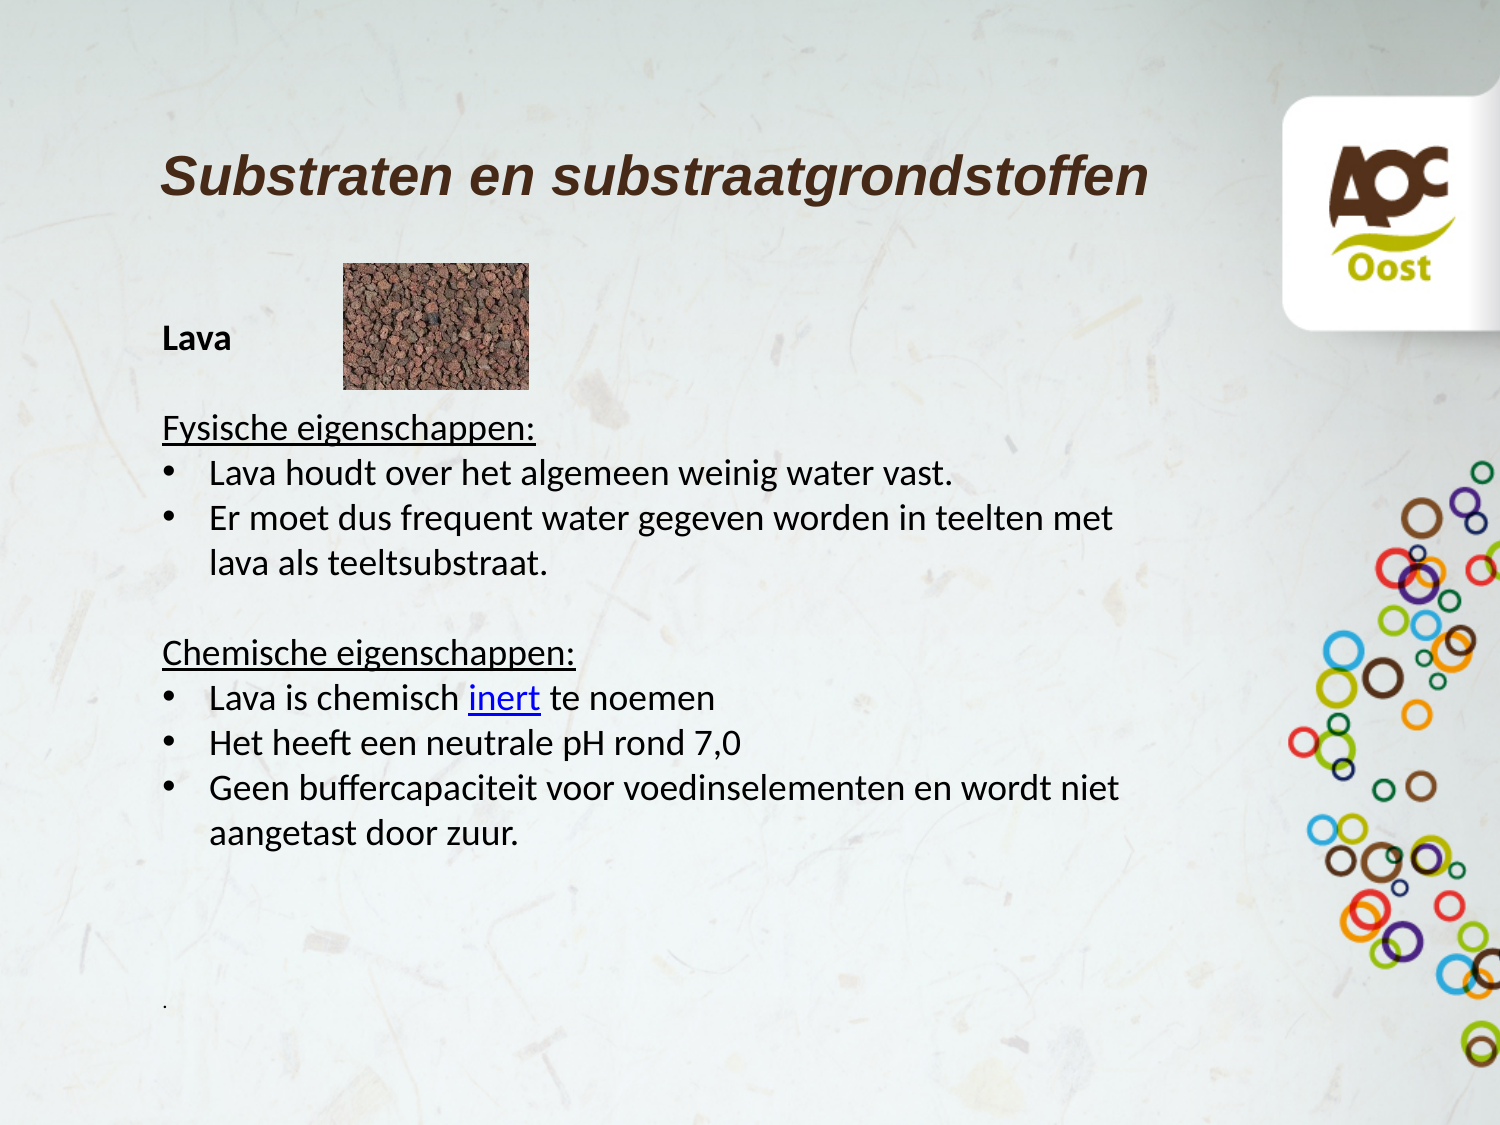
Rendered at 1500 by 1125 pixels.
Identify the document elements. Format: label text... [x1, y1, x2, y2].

title Substraten en substraatgrondstoffen [112, 101, 1199, 244]
picture [0, 0, 1500, 1125]
text_box Lava Fysische eigenschappen: Lava houdt over het algemeen weinig water vast. Er moet dus frequent water gegeven worden in teelten met lava als teeltsubstraat. Chemische eigenschappen: Lava is chemisch inert te noemen Het heeft een neutrale pH rond 7,0 Geen buffercapaciteit voor voedinselementen en wordt niet aangetast door zuur. . [147, 305, 1176, 1066]
subtitle [147, 255, 1235, 882]
